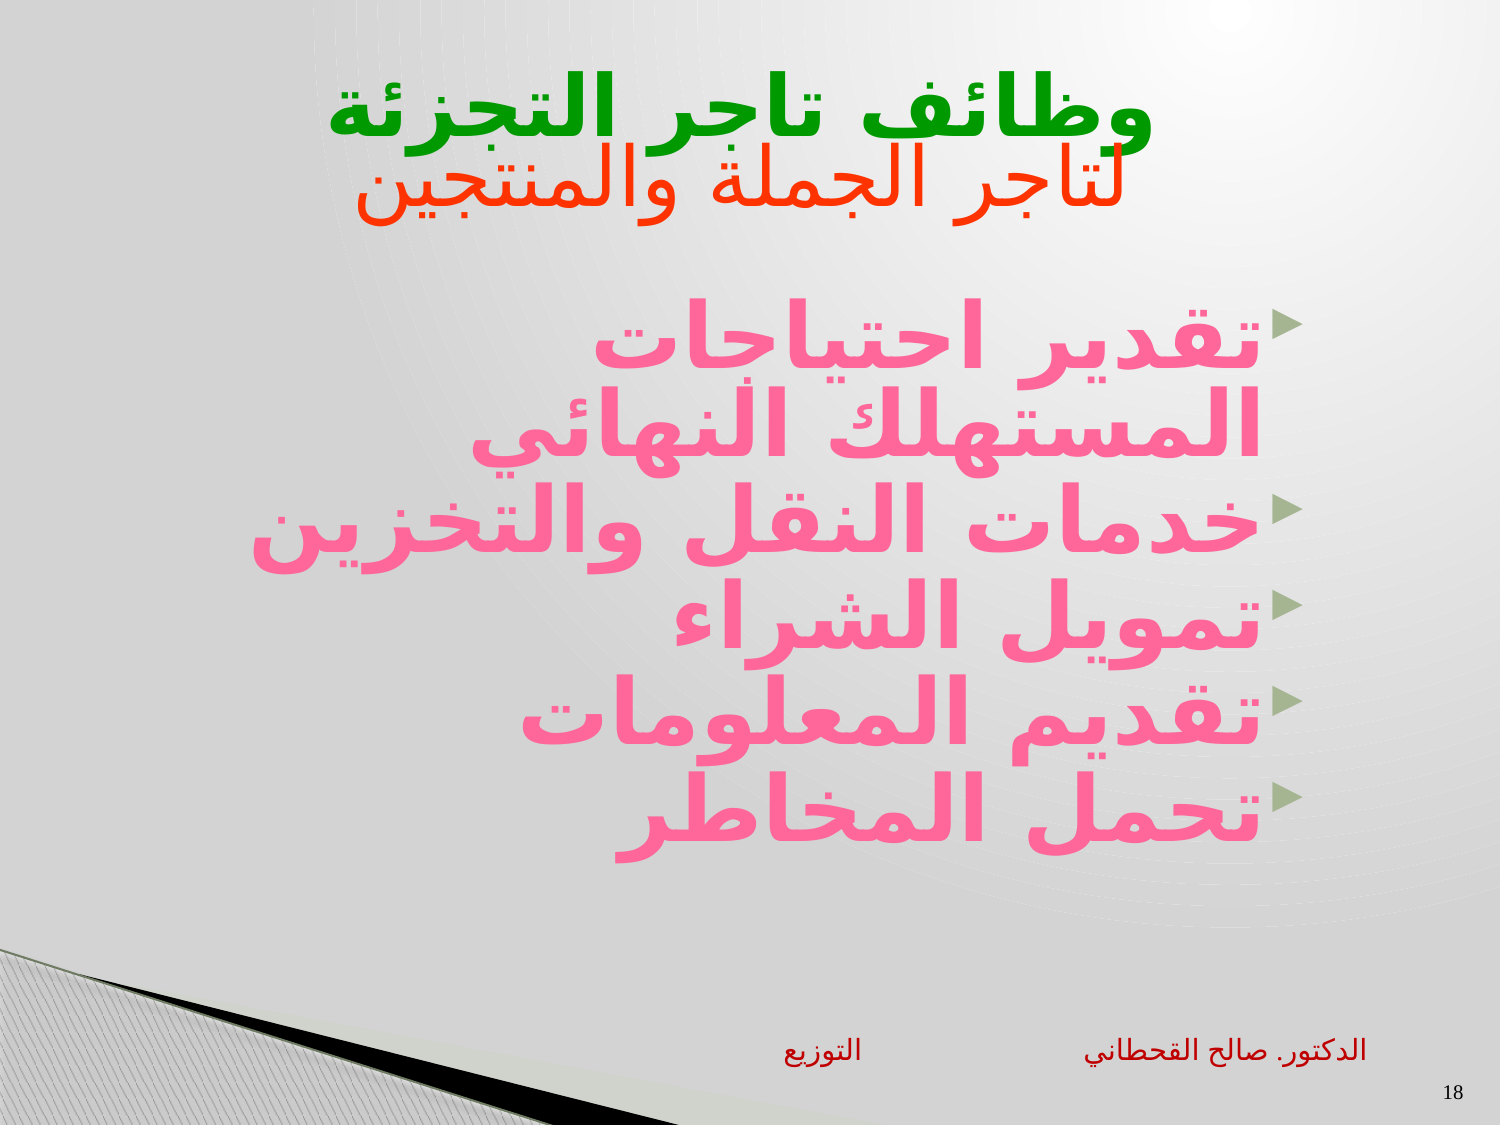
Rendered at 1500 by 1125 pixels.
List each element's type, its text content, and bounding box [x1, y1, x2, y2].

title وظائف تاجر التجزئة لتاجر الجملة والمنتجين [99, 37, 1384, 263]
list تقدير احتياجات المستهلك النهائي خدمات النقل والتخزين تمويل الشراء تقديم المعلومات تحمل المخاطر [116, 290, 1342, 966]
footer التوزيع الدكتور. صالح القحطاني [585, 1042, 1383, 1103]
slide_number 18 [1418, 1051, 1479, 1112]
